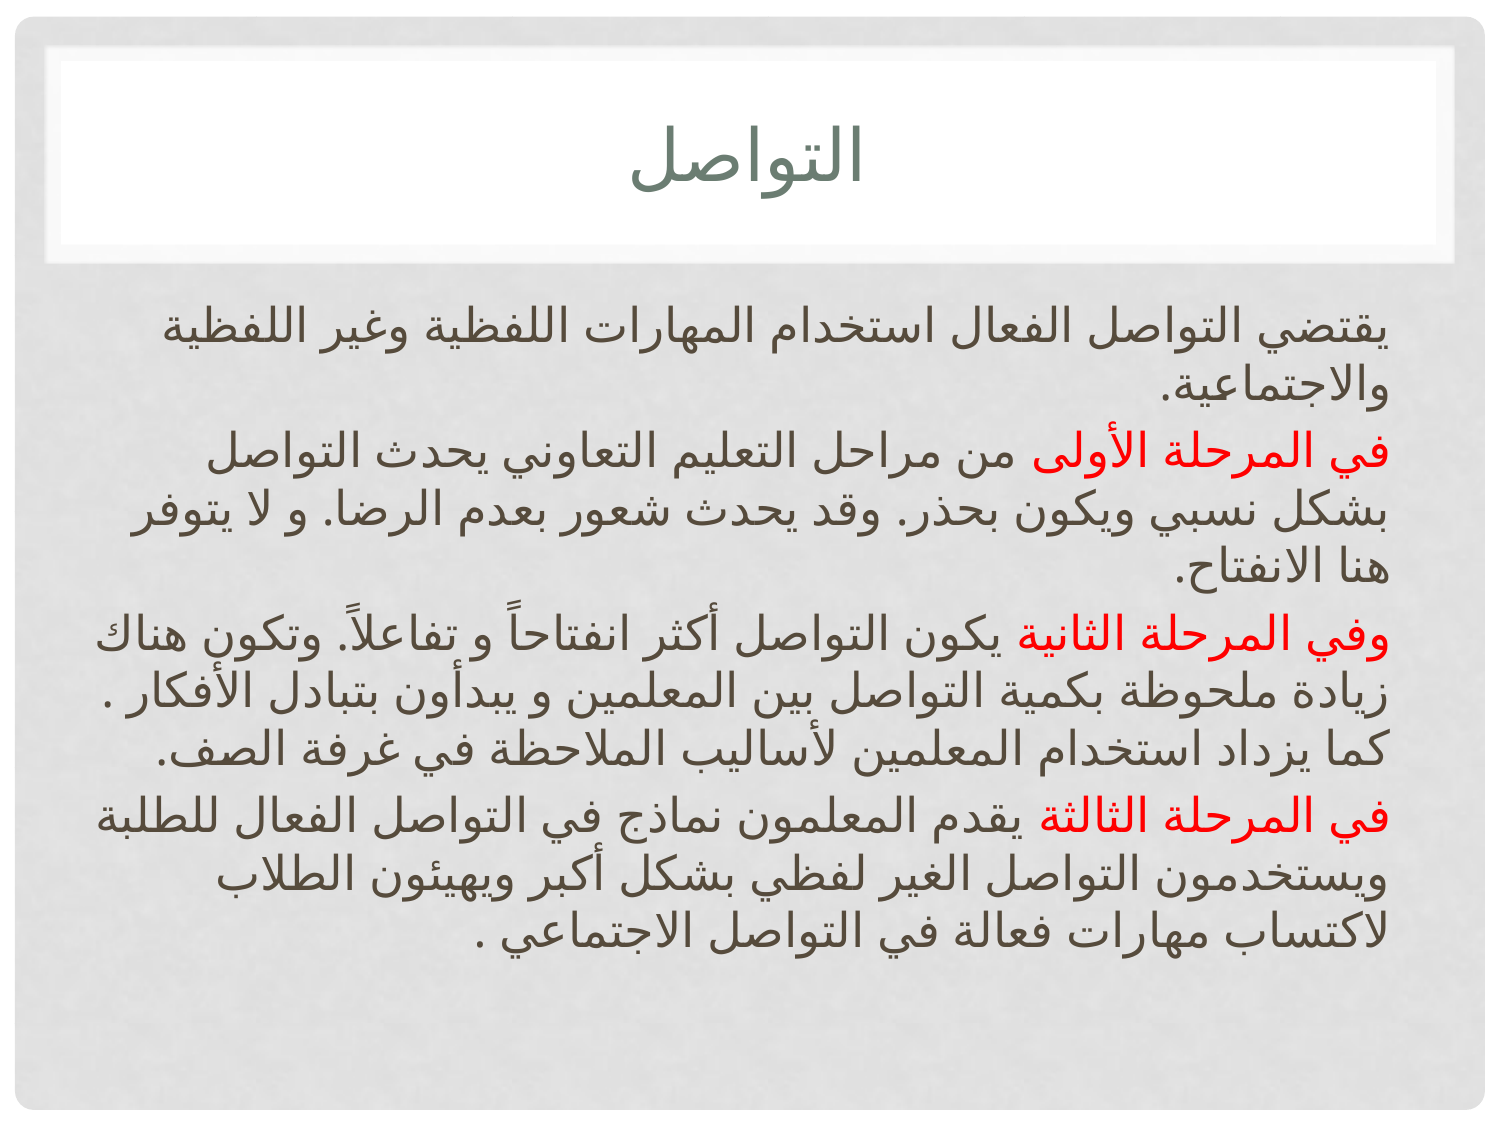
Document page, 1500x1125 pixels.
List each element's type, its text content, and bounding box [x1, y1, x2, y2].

title التواصل [69, 66, 1425, 238]
list يقتضي التواصل الفعال استخدام المهارات اللفظية وغير اللفظية والاجتماعية. في المرحلة الأولى من مراحل التعليم التعاوني يحدث التواصل بشكل نسبي ويكون بحذر. وقد يحدث شعور بعدم الرضا. و لا يتوفر هنا الانفتاح. وفي المرحلة الثانية يكون التواصل أكثر انفتاحاً و تفاعلاً. وتكون هناك زيادة ملحوظة بكمية التواصل بين المعلمين و يبدأون بتبادل الأفكار . كما يزداد استخدام المعلمين لأساليب الملاحظة في غرفة الصف. في المرحلة الثالثة يقدم المعلمون نماذج في التواصل الفعال للطلبة ويستخدمون التواصل الغير لفظي بشكل أكبر ويهيئون الطلاب لاكتساب مهارات فعالة في التواصل الاجتماعي . [75, 287, 1425, 1005]
